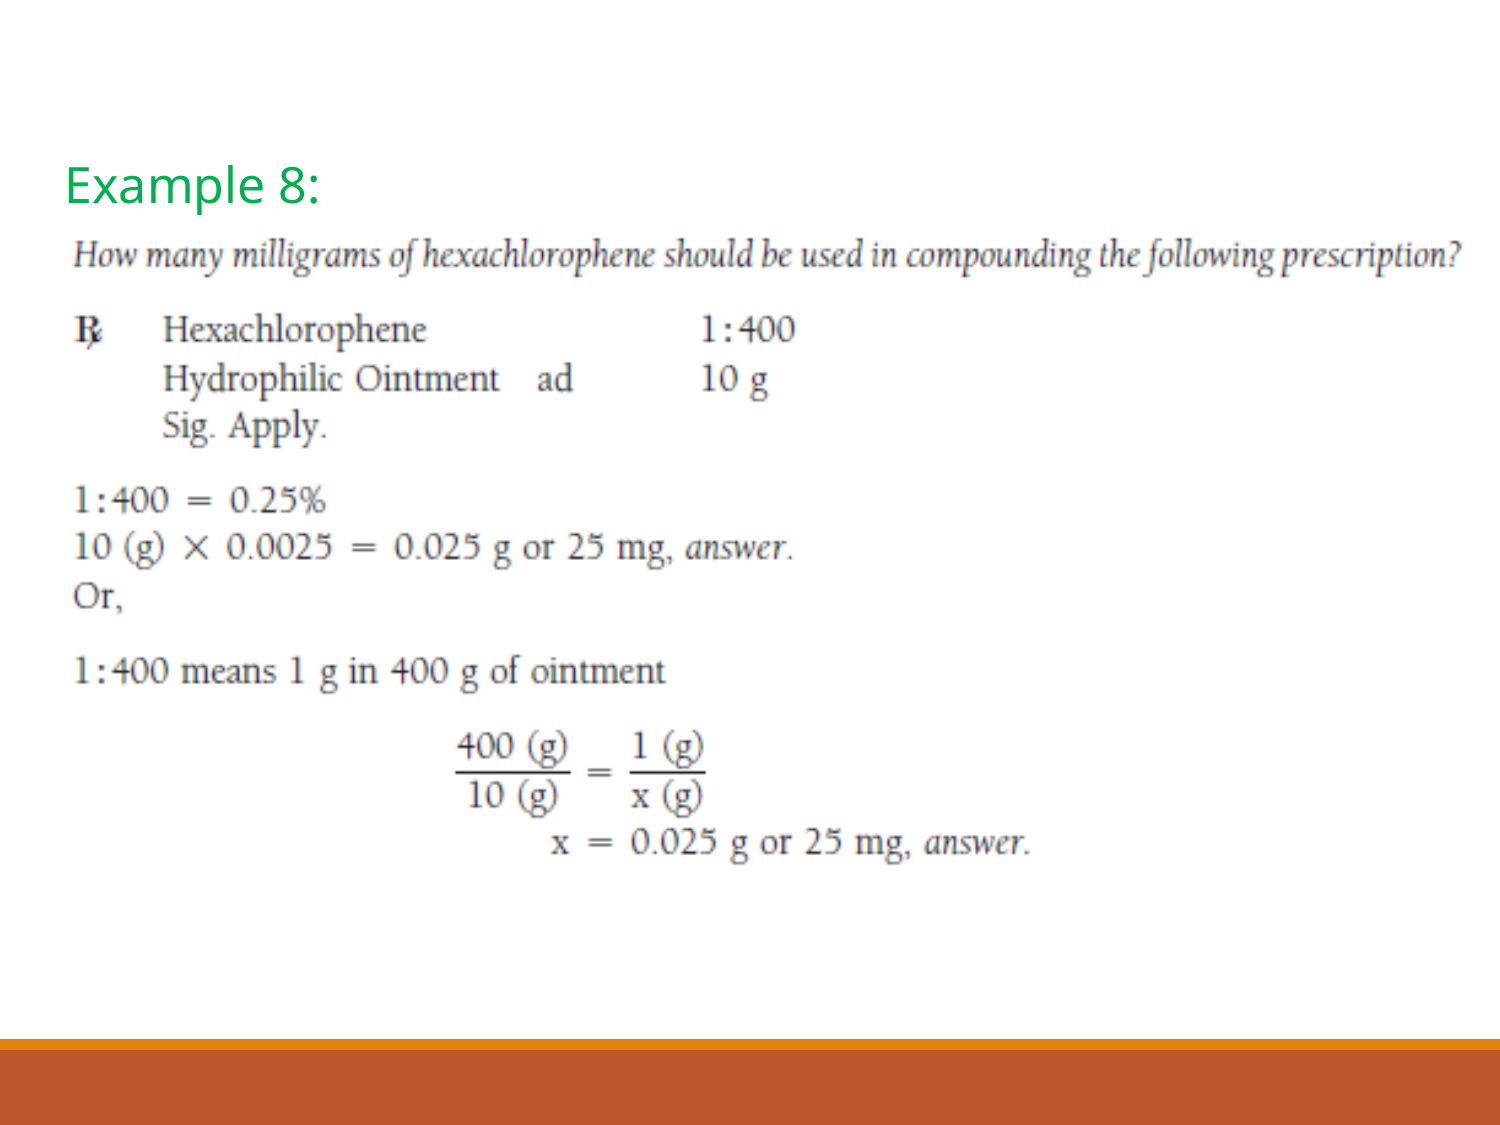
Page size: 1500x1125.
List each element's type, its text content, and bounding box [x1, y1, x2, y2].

text_box Example 8: [50, 145, 450, 220]
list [49, 221, 1483, 904]
